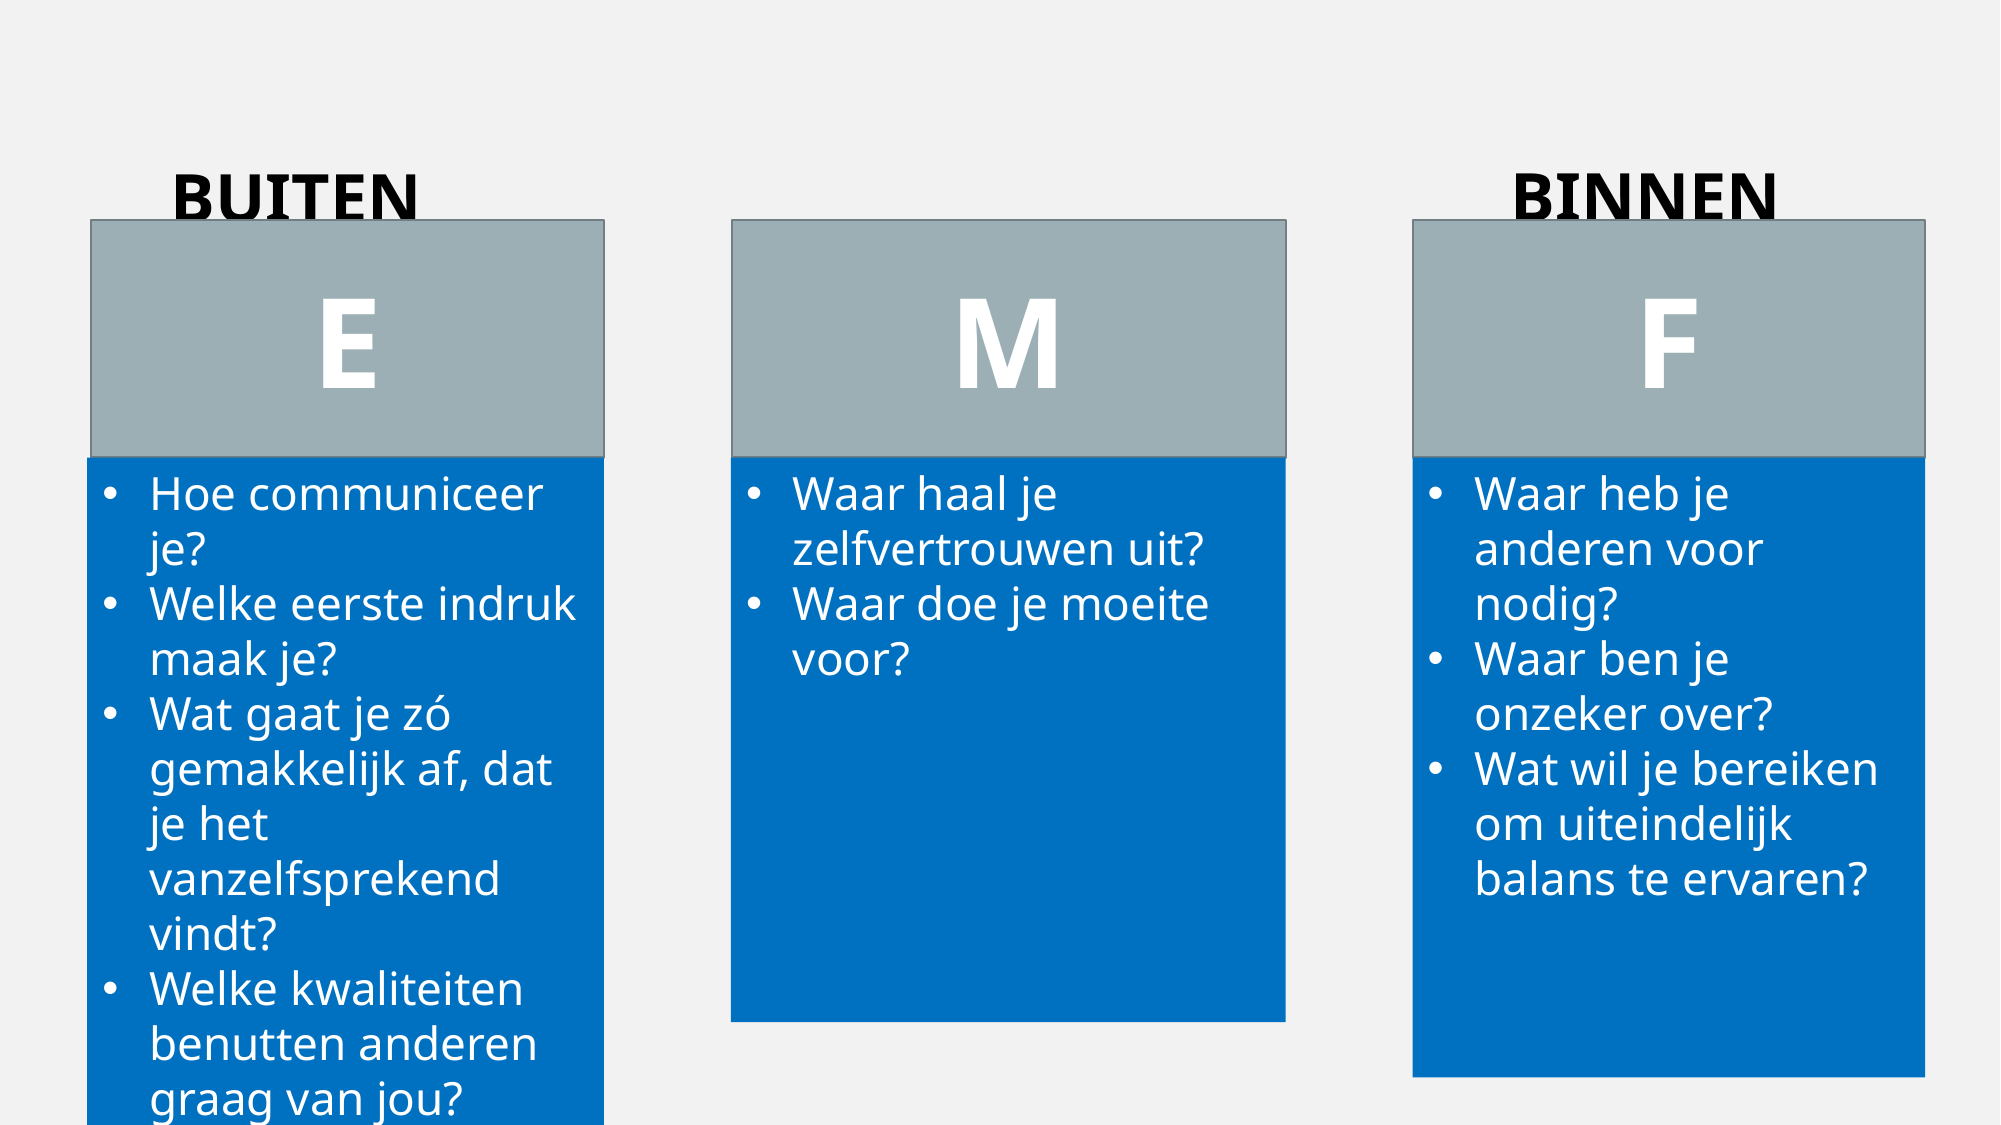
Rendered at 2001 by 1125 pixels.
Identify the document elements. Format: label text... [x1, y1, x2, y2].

text_box E [91, 220, 604, 457]
text_box BUITEN [155, 148, 536, 220]
text_box Waar haal je zelfvertrouwen uit? Waar doe je moeite voor? [730, 457, 1286, 1023]
text_box M [731, 220, 1286, 457]
text_box Hoe communiceer je? Welke eerste indruk maak je? Wat gaat je zó gemakkelijk af, dat je het vanzelfsprekend vindt? Welke kwaliteiten benutten anderen graag van jou? [87, 457, 604, 1125]
text_box Waar heb je anderen voor nodig? Waar ben je onzeker over? Wat wil je bereiken om uiteindelijk balans te ervaren? [1412, 457, 1926, 1078]
text_box BINNEN [1495, 147, 1843, 220]
text_box F [1412, 220, 1926, 457]
